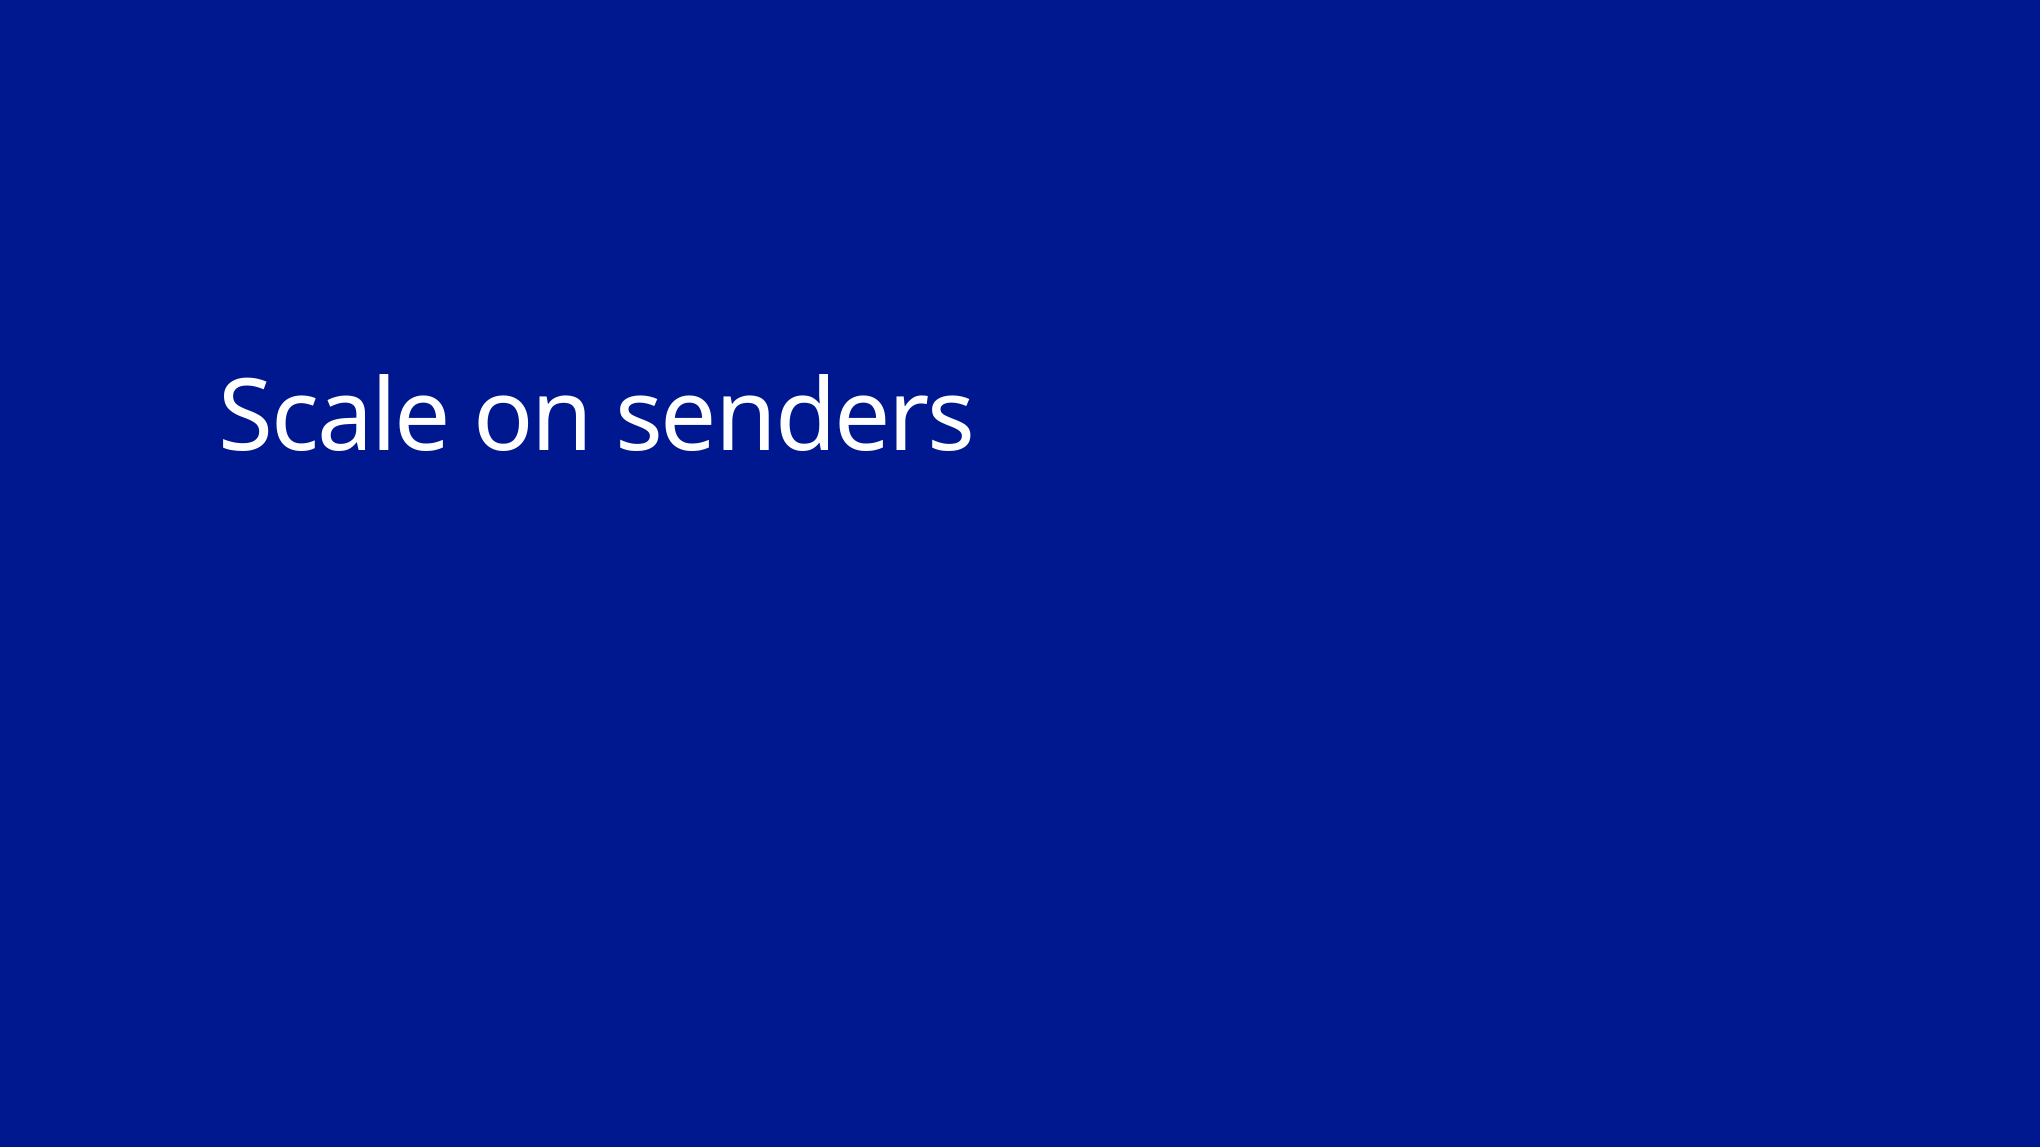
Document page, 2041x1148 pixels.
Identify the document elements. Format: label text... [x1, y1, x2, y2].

title Scale on senders [195, 348, 1846, 649]
